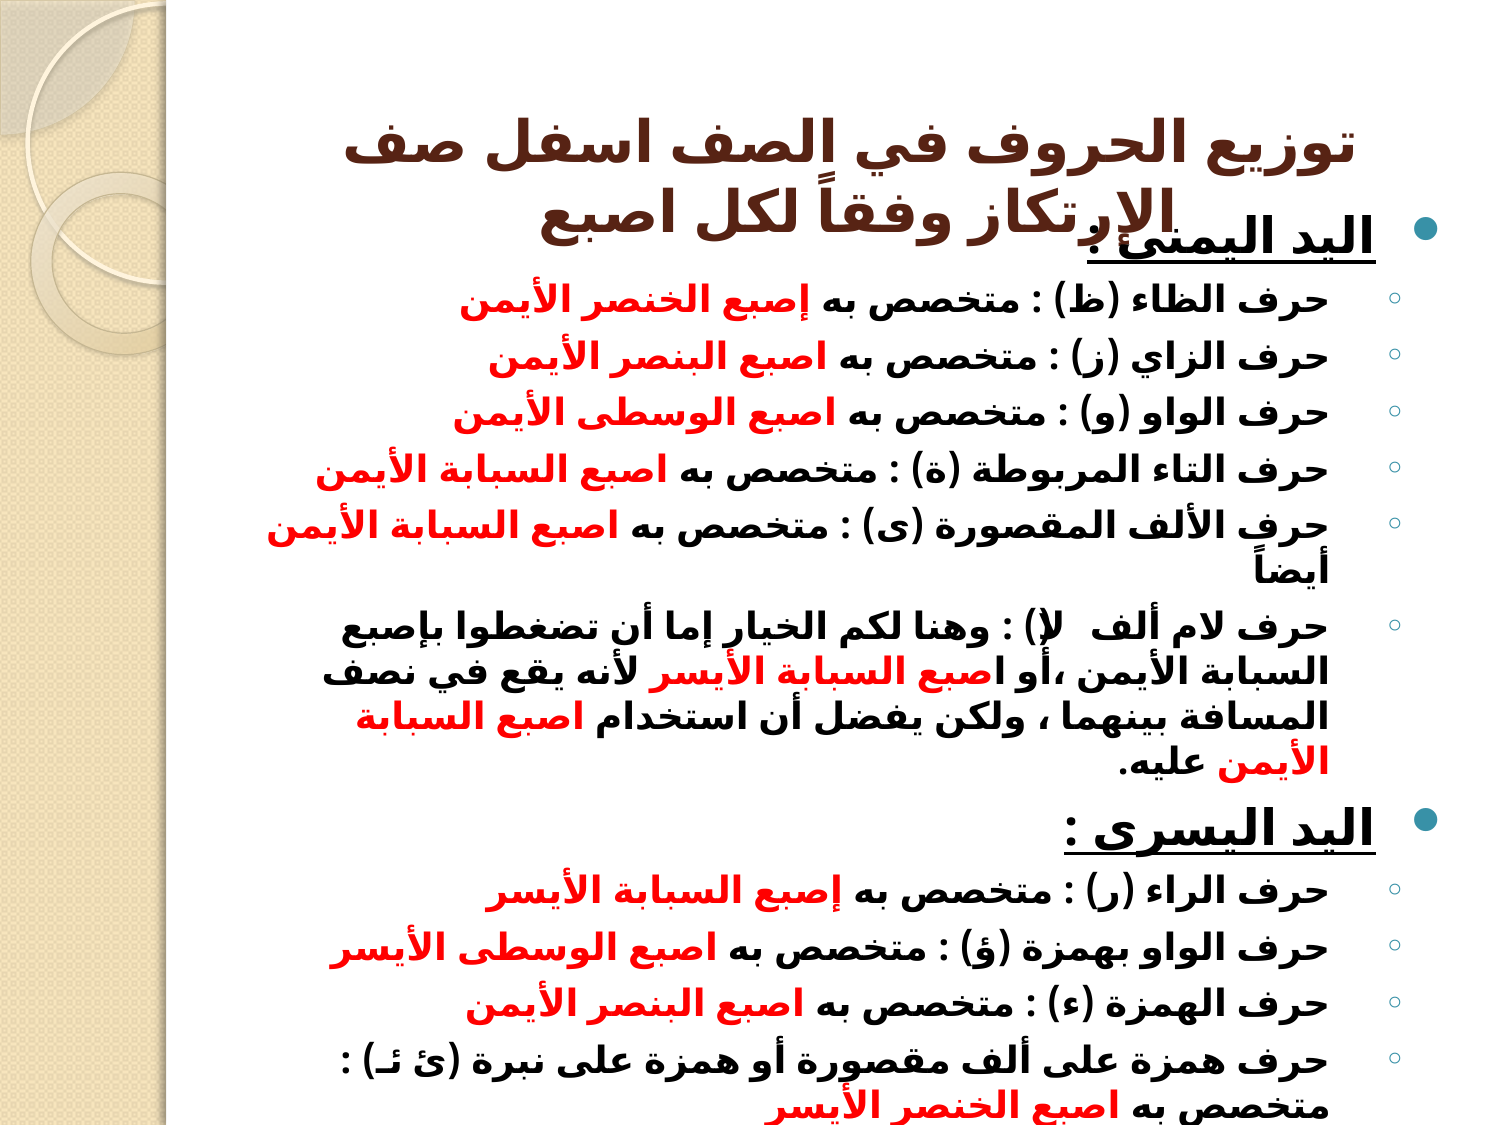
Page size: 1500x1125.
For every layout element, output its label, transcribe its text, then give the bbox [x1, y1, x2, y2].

title توزيع الحروف في الصف اسفل صف الإرتكاز وفقاً لكل اصبع [235, 45, 1466, 196]
list اليد اليمنى : حرف الظاء (ظ) : متخصص به إصبع الخنصر الأيمن حرف الزاي (ز) : متخصص به اصبع البنصر الأيمن حرف الواو (و) : متخصص به اصبع الوسطى الأيمن حرف التاء المربوطة (ة) : متخصص به اصبع السبابة الأيمن حرف الألف المقصورة (ى) : متخصص به اصبع السبابة الأيمن أيضاً حرف لام ألف (لا) : وهنا لكم الخيار إما أن تضغطوا بإصبع السبابة الأيمن ،أو اصبع السبابة الأيسر لأنه يقع في نصف المسافة بينهما ، ولكن يفضل أن استخدام اصبع السبابة الأيمن عليه. اليد اليسرى : حرف الراء (ر) : متخصص به إصبع السبابة الأيسر حرف الواو بهمزة (ؤ) : متخصص به اصبع الوسطى الأيسر حرف الهمزة (ء) : متخصص به اصبع البنصر الأيمن حرف همزة على ألف مقصورة أو همزة على نبرة (ئ ئـ) : متخصص به اصبع الخنصر الأيسر [235, 196, 1466, 1094]
